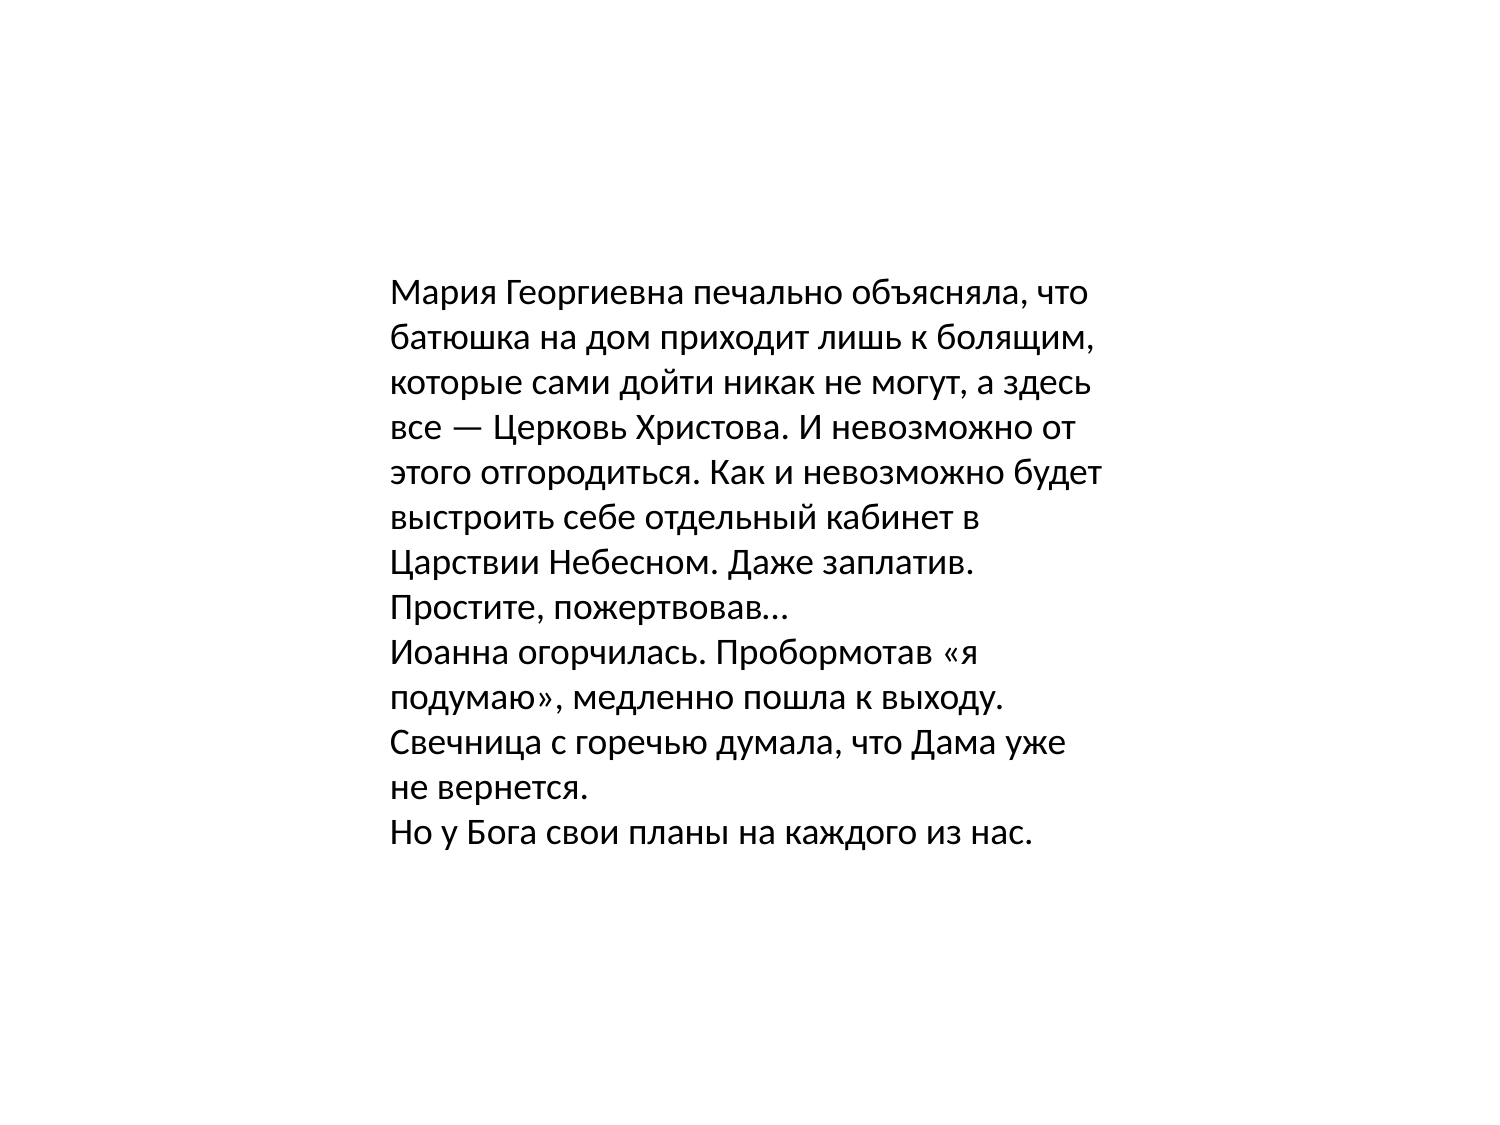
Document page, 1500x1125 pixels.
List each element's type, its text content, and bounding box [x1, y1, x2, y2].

text_box Мария Георгиевна печально объясняла, что батюшка на дом приходит лишь к болящим, которые сами дойти никак не могут, а здесь все — Церковь Христова. И невозможно от этого отгородиться. Как и невозможно будет выстроить себе отдельный кабинет в Царствии Небесном. Даже заплатив. Простите, пожертвовав… Иоанна огорчилась. Пробормотав «я подумаю», медленно пошла к выходу. Свечница с горечью думала, что Дама уже не вернется. Но у Бога свои планы на каждого из нас. [374, 259, 1125, 860]
